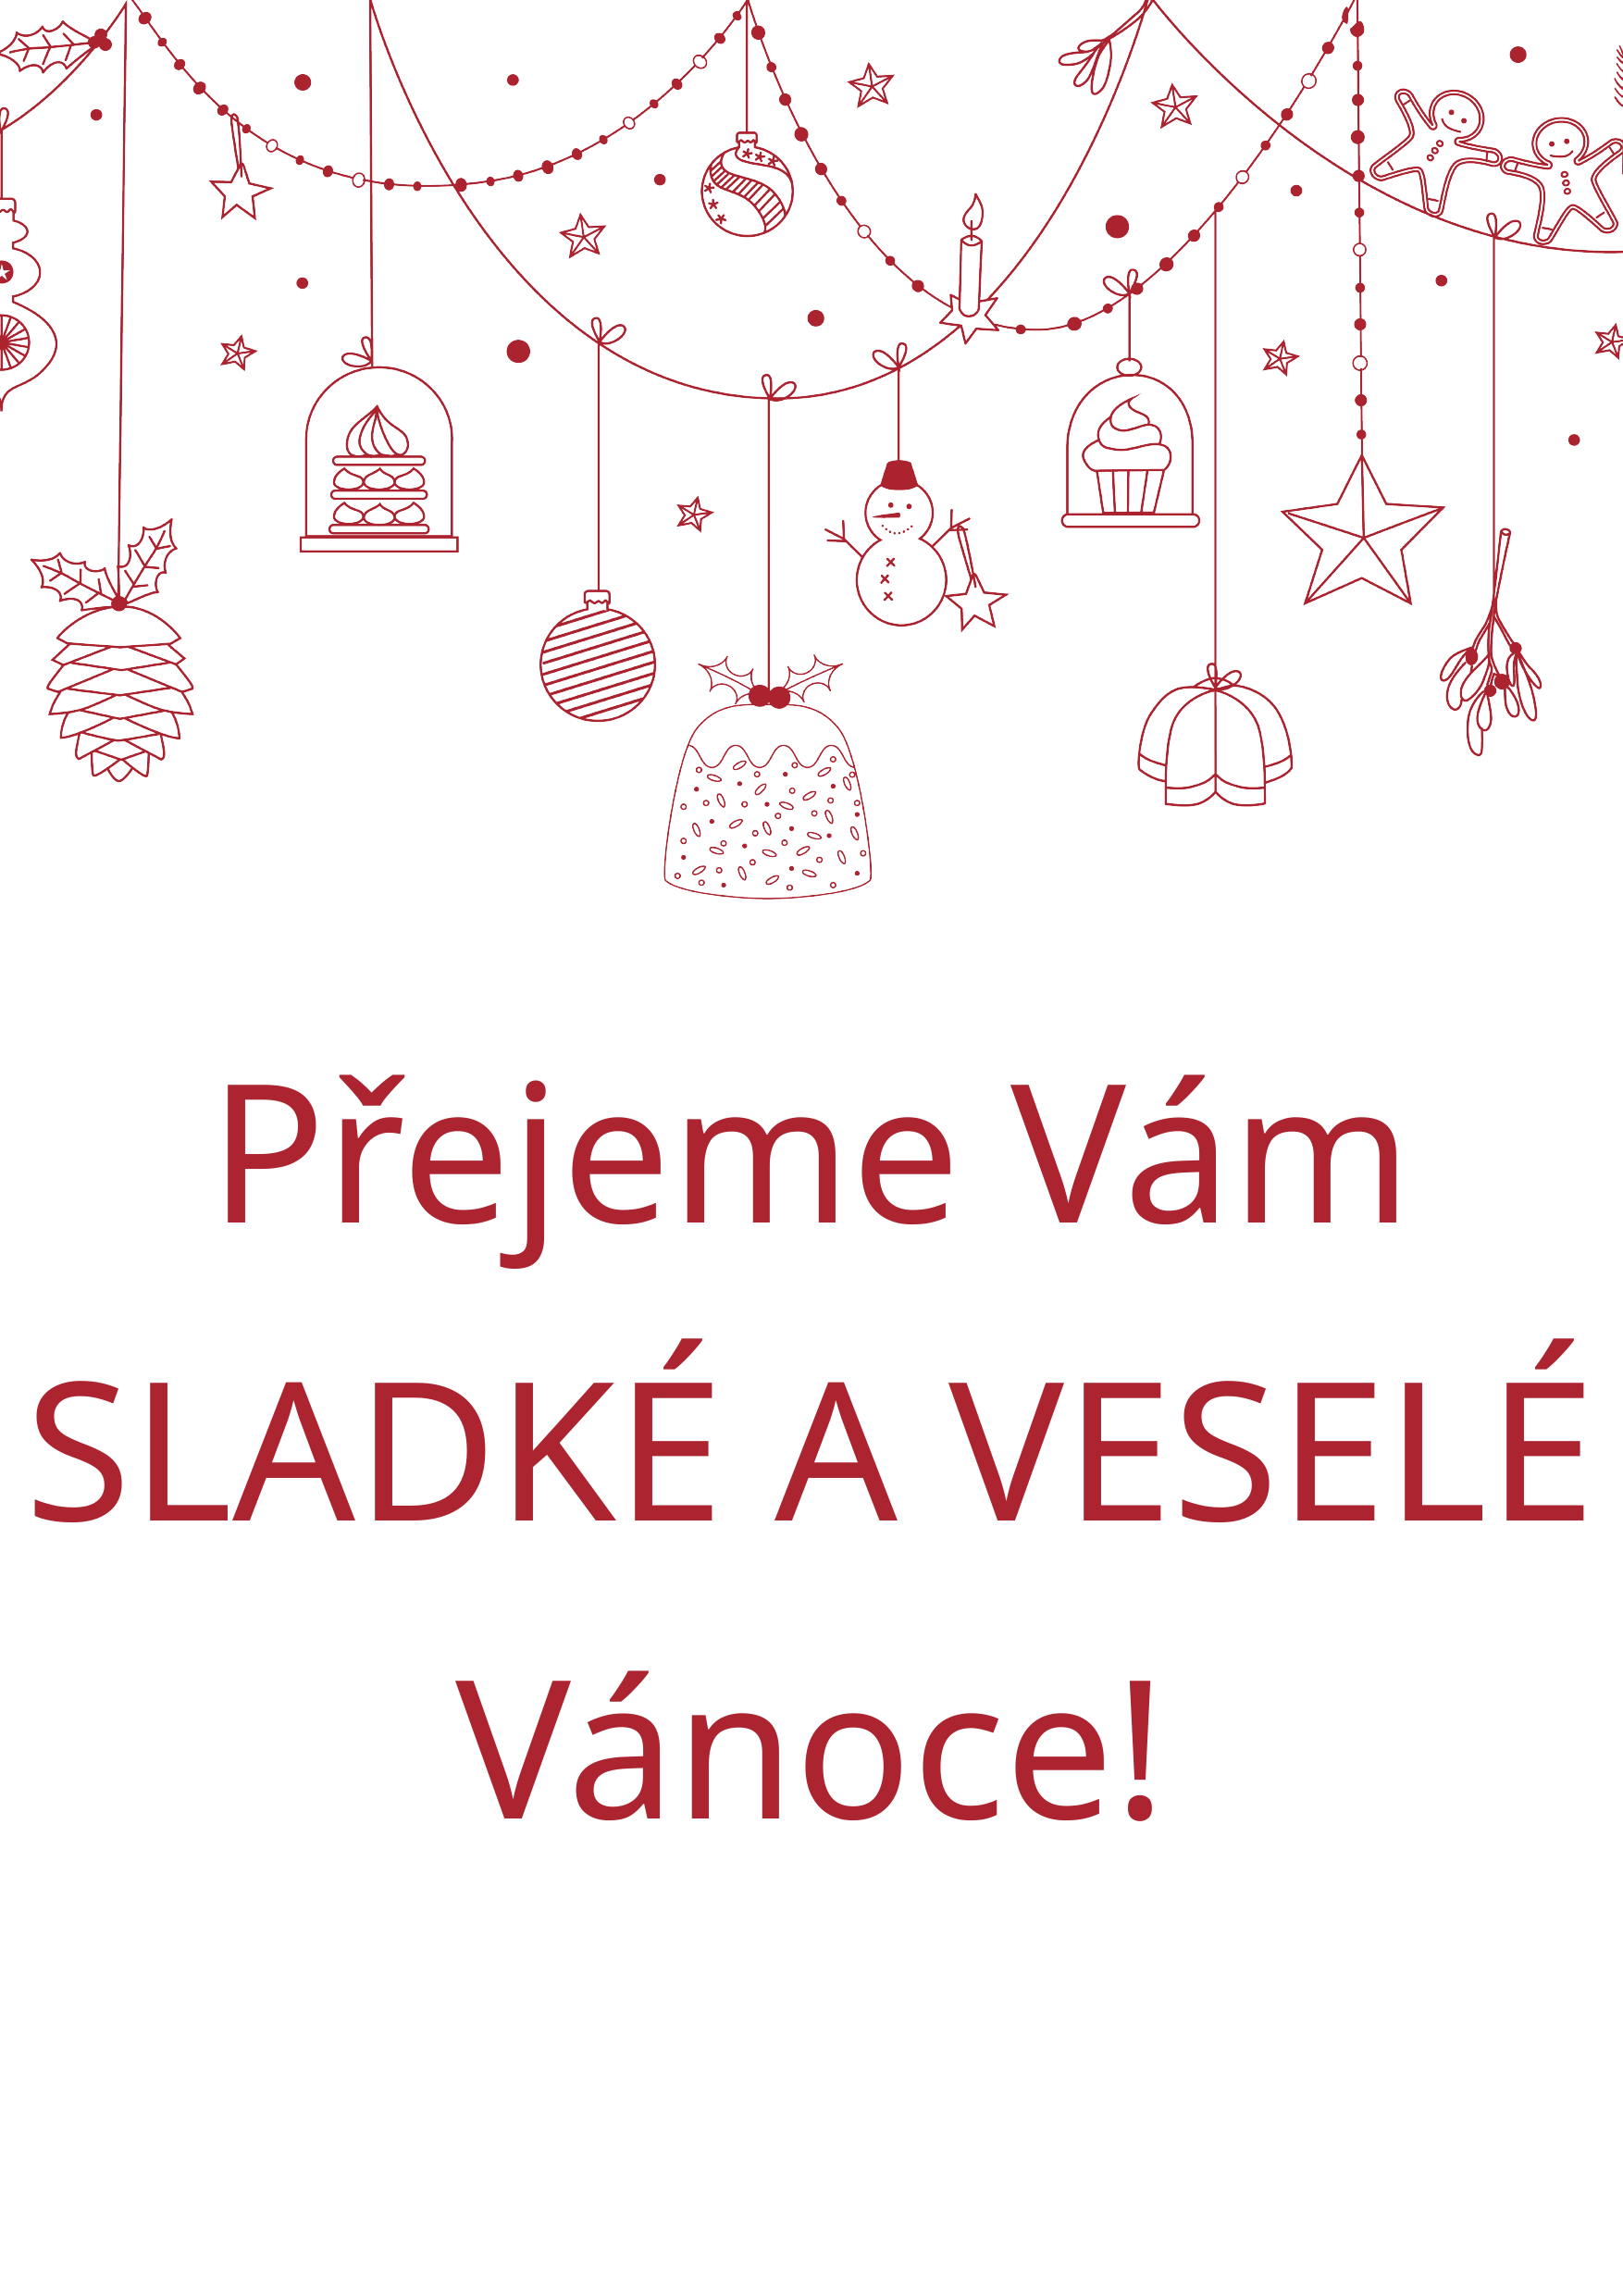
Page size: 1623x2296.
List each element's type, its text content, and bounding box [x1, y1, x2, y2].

picture [0, 0, 1623, 900]
text_box Přejeme Vám SLADKÉ A VESELÉ Vánoce! [0, 1106, 1623, 1865]
